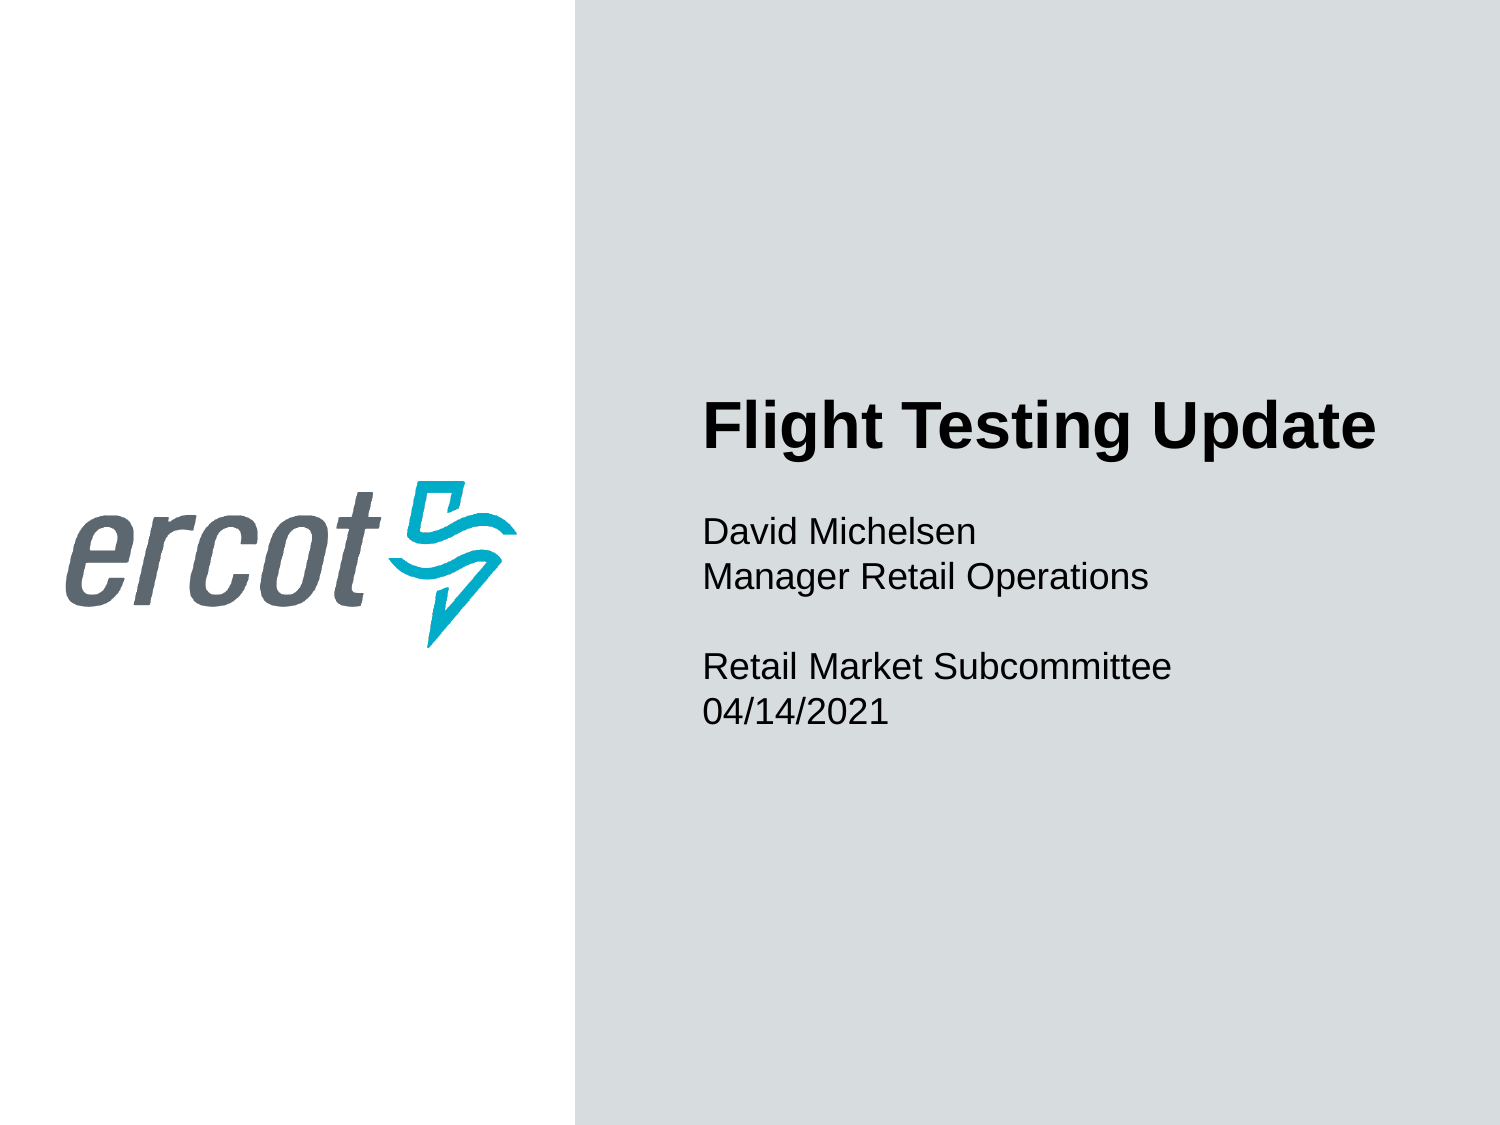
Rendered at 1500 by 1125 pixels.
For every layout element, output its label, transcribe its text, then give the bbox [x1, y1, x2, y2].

picture [56, 471, 525, 654]
text_box Flight Testing Update David Michelsen Manager Retail Operations Retail Market Subcommittee 04/14/2021 [687, 374, 1500, 785]
